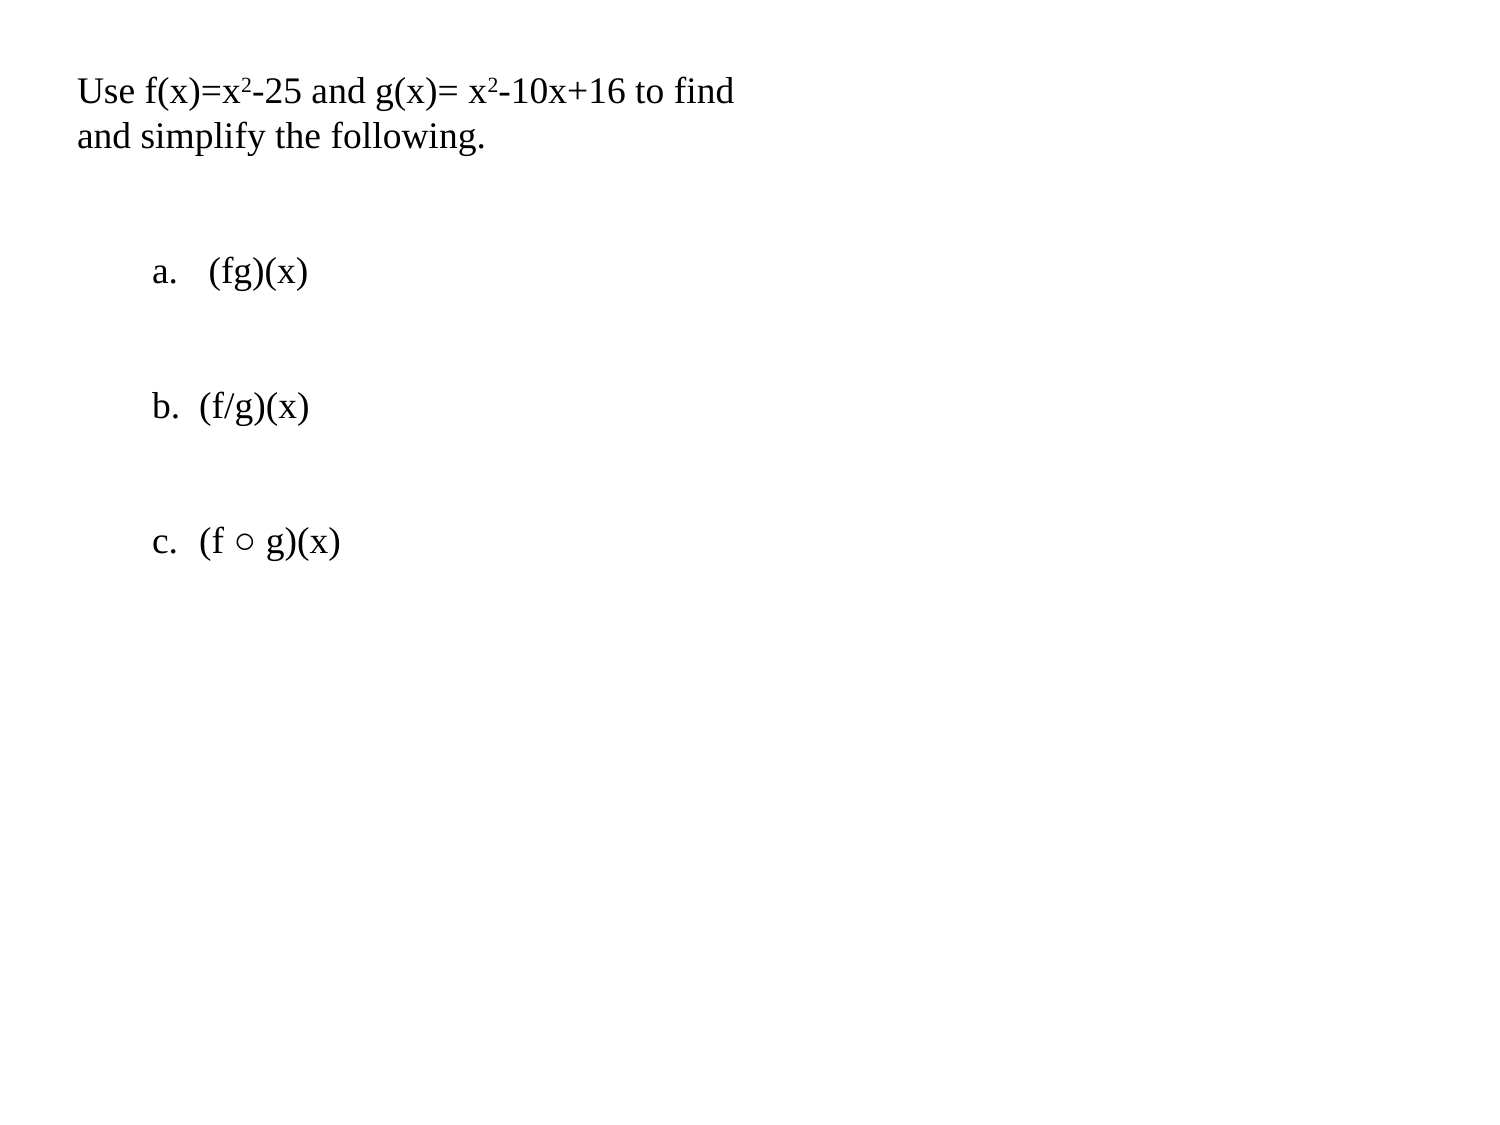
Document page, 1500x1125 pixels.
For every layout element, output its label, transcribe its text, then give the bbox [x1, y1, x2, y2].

text_box Use f(x)=x2-25 and g(x)= x2-10x+16 to find and simplify the following. (fg)(x) (f/g)(x) (f ○ g)(x) [62, 58, 813, 569]
